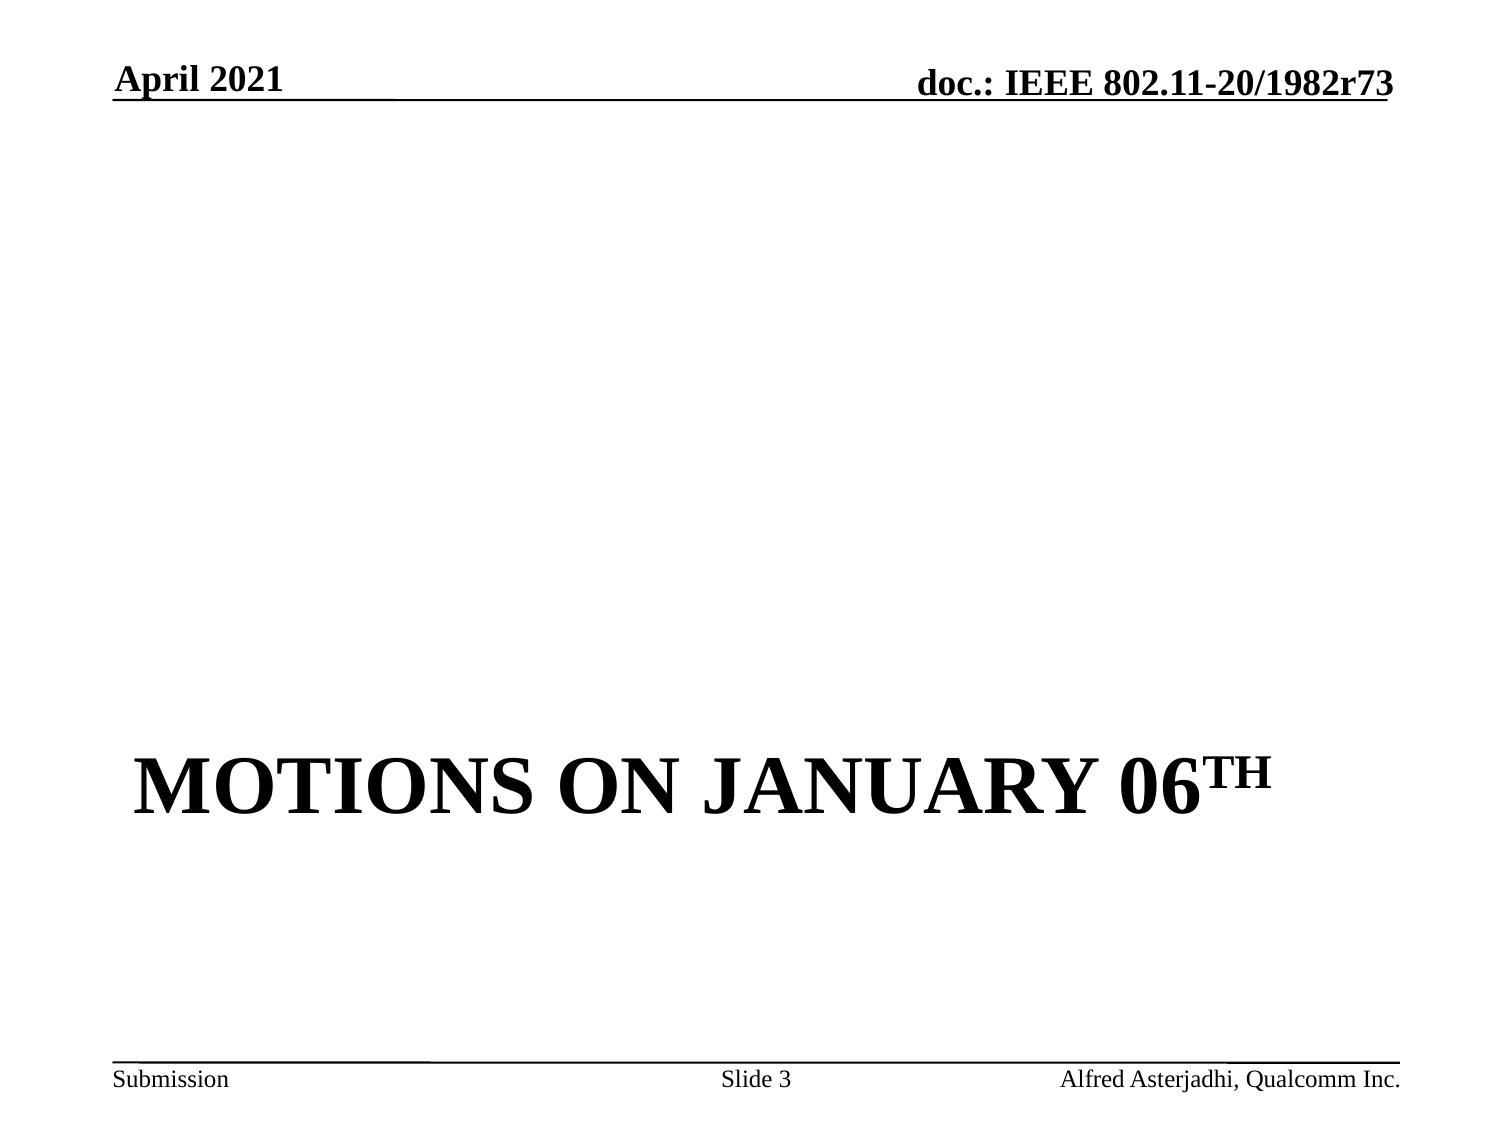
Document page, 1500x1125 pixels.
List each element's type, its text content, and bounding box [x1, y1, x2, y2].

slide_number Slide 3 [712, 1061, 800, 1123]
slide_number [114, 54, 423, 100]
footer Alfred Asterjadhi, Qualcomm Inc. [878, 1061, 1402, 1093]
title Motions on January 06th [118, 722, 1394, 947]
